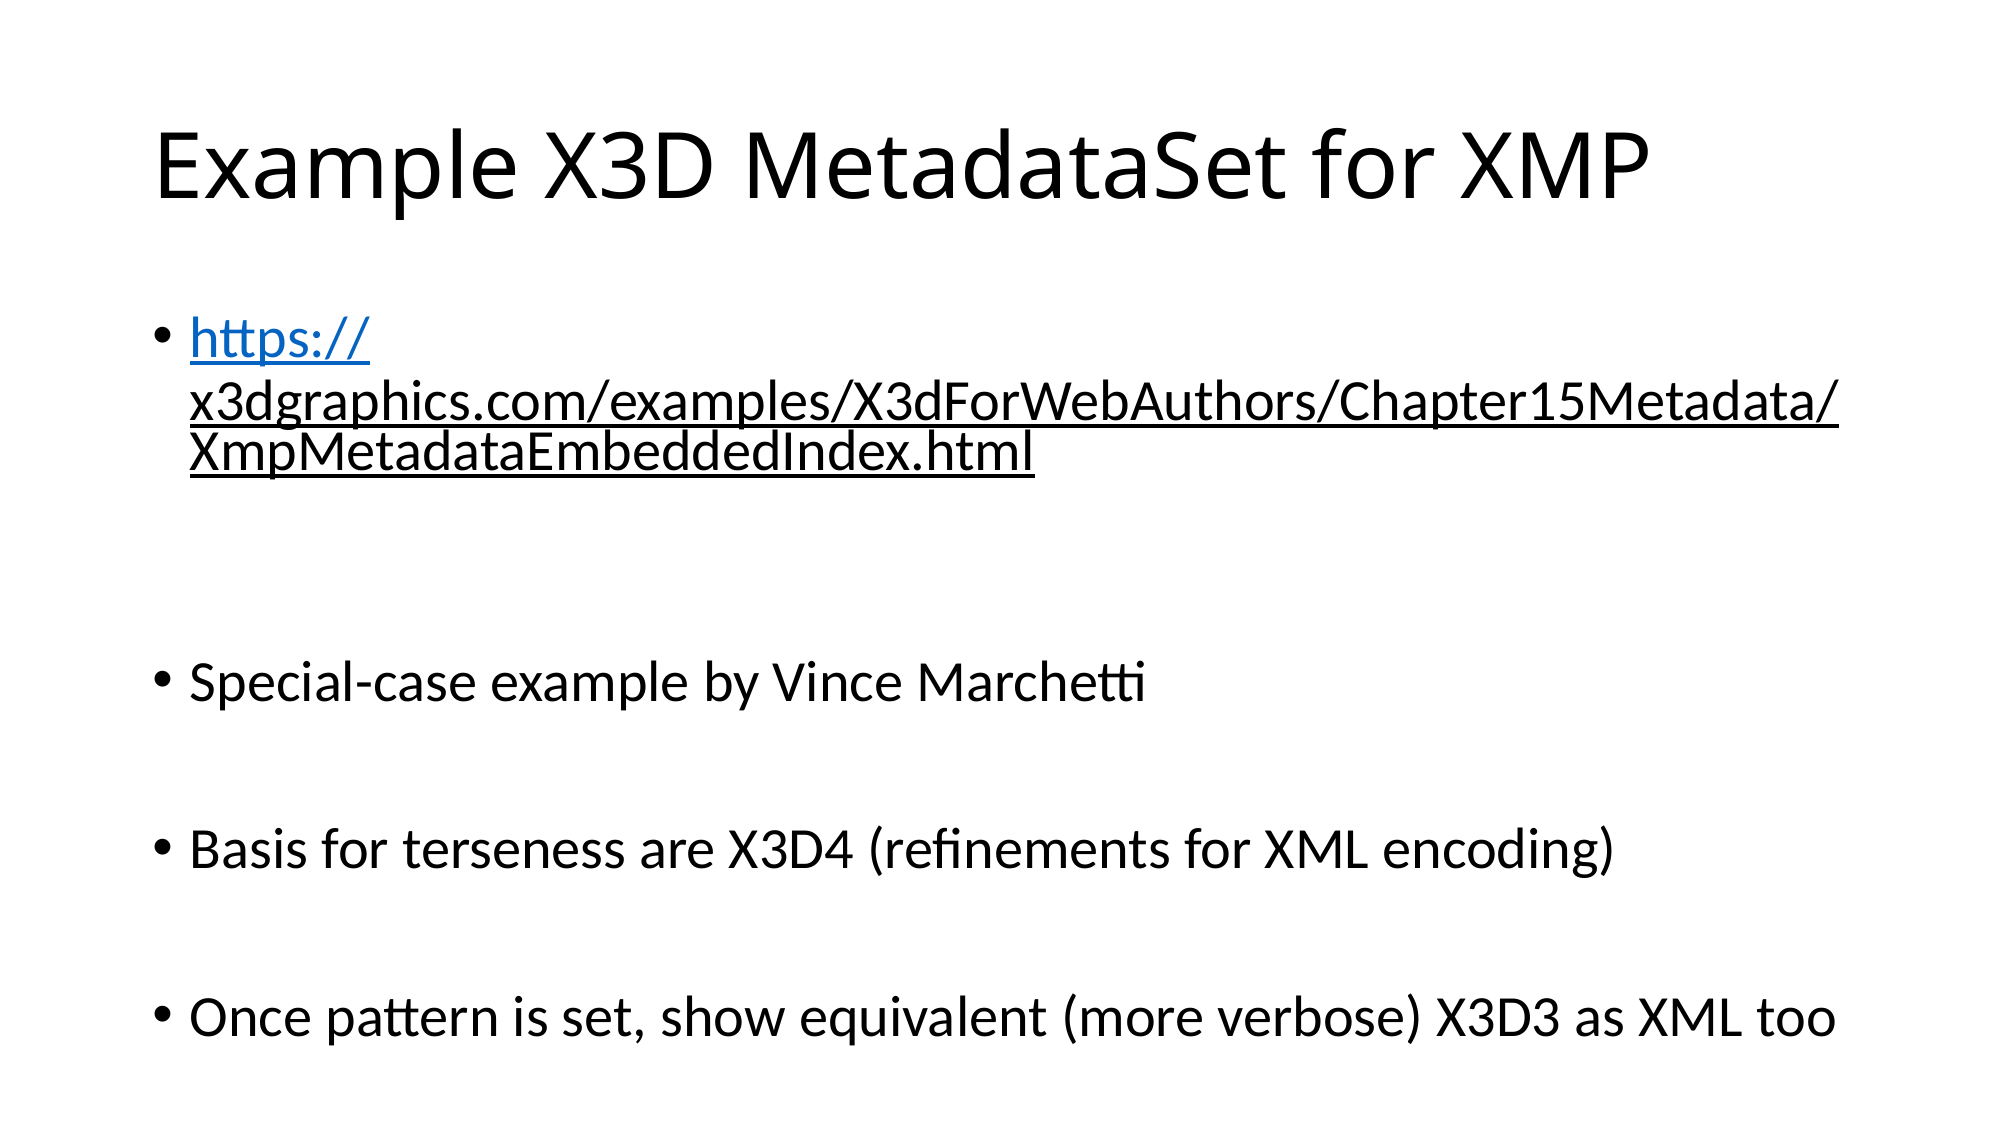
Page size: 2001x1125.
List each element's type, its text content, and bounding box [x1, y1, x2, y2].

title Example X3D MetadataSet for XMP [137, 59, 1863, 278]
list https://x3dgraphics.com/examples/X3dForWebAuthors/Chapter15Metadata/XmpMetadataEmbeddedIndex.html Special-case example by Vince Marchetti Basis for terseness are X3D4 (refinements for XML encoding) Once pattern is set, show equivalent (more verbose) X3D3 as XML too [137, 299, 1863, 1014]
